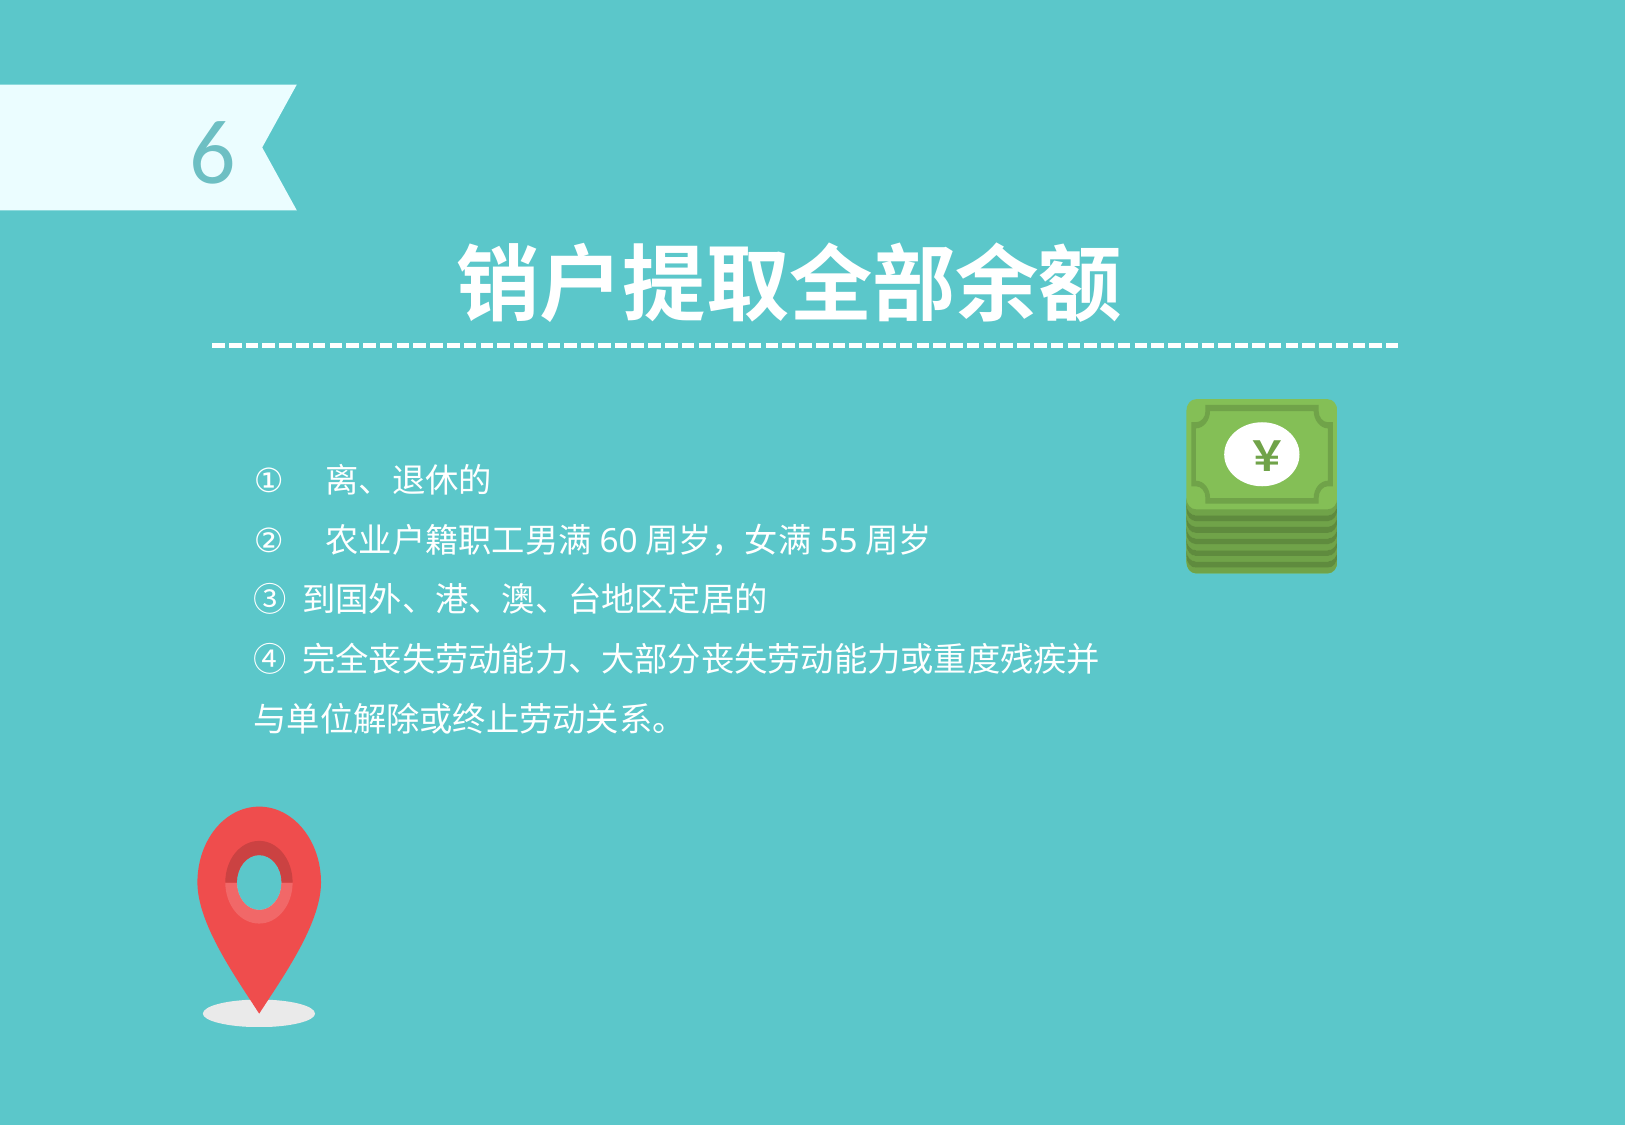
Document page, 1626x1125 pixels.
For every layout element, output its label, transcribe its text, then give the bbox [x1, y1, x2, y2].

text_box [0, 83, 299, 212]
text_box [468, 631, 1387, 733]
text_box 销户提取全部余额 [441, 223, 1341, 339]
text_box 离、退休的 农业户籍职工男满60周岁，女满55周岁 ③ 到国外、港、澳、台地区定居的 ④ 完全丧失劳动能力、大部分丧失劳动能力或重度残疾并与单位解除或终止劳动关系。 [239, 431, 1146, 844]
picture [196, 805, 322, 1027]
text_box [1185, 399, 1337, 574]
text_box 6 [174, 84, 250, 210]
